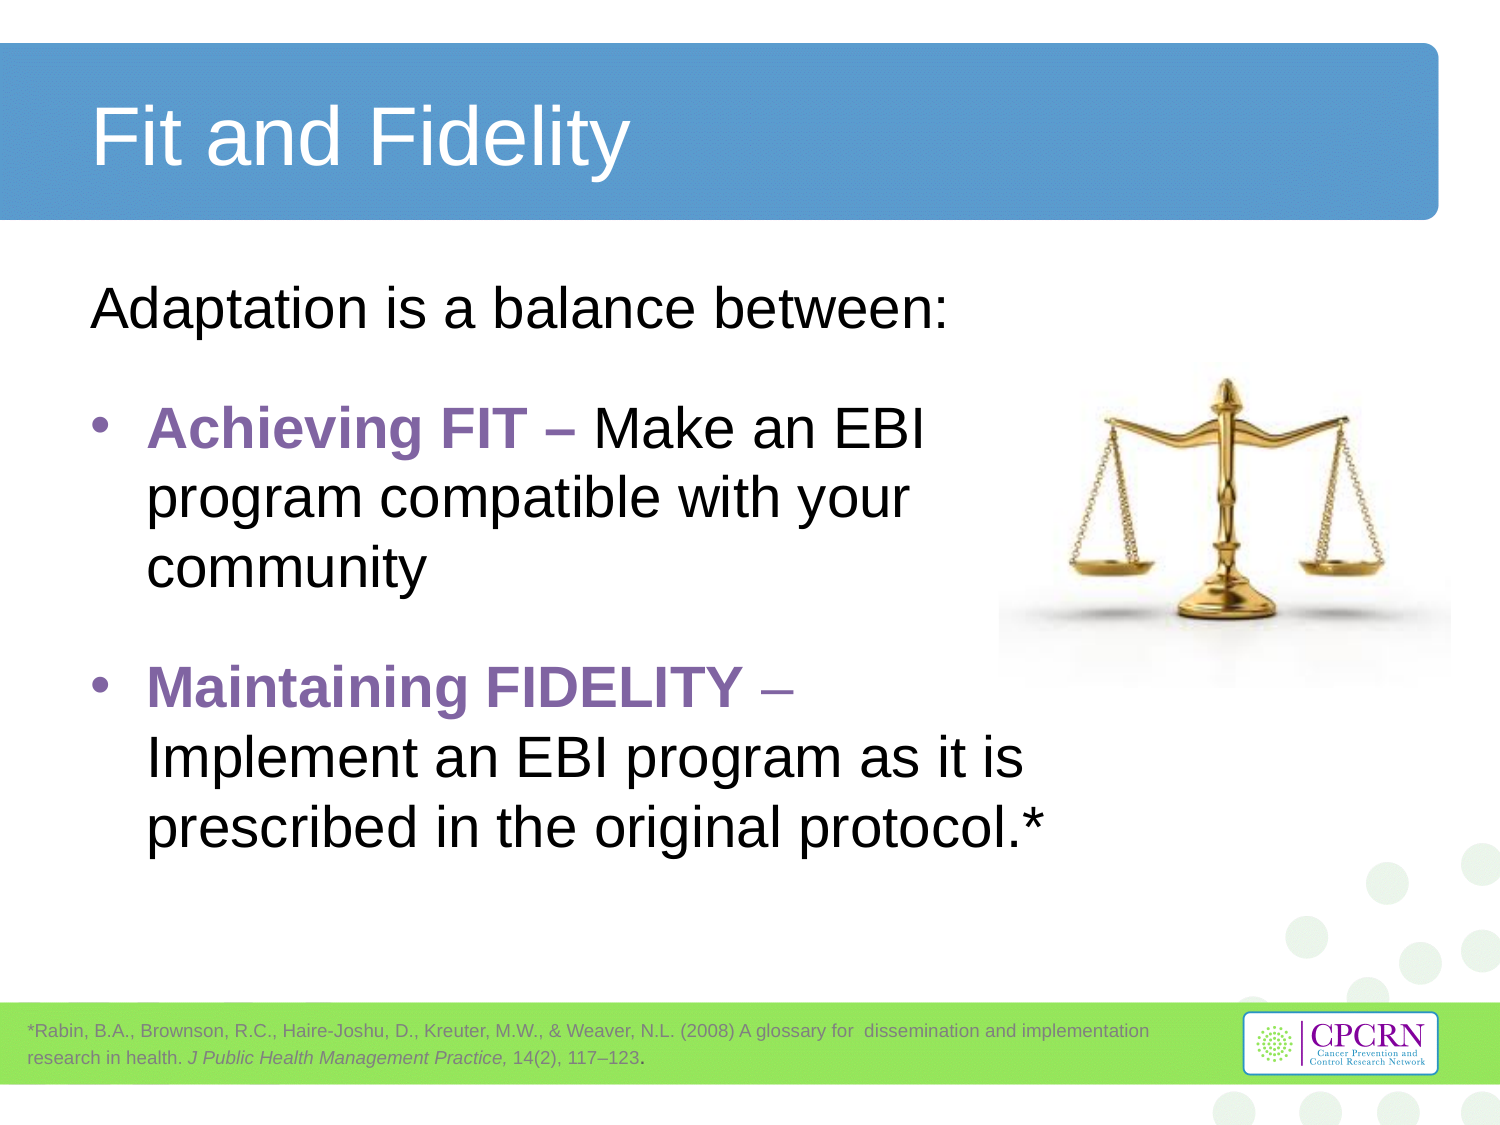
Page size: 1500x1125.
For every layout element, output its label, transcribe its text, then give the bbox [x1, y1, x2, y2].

list Adaptation is a balance between: Achieving FIT – Make an EBI program compatible with your community Maintaining FIDELITY – Implement an EBI program as it is prescribed in the original protocol.* [75, 262, 1063, 1005]
text_box *Rabin, B.A., Brownson, R.C., Haire-Joshu, D., Kreuter, M.W., & Weaver, N.L. (2008) A glossary for dissemination and implementation research in health. J Public Health Management Practice, 14(2), 117–123. [12, 1011, 1240, 1077]
title Fit and Fidelity [75, 38, 1500, 226]
picture [0, 0, 1500, 1125]
